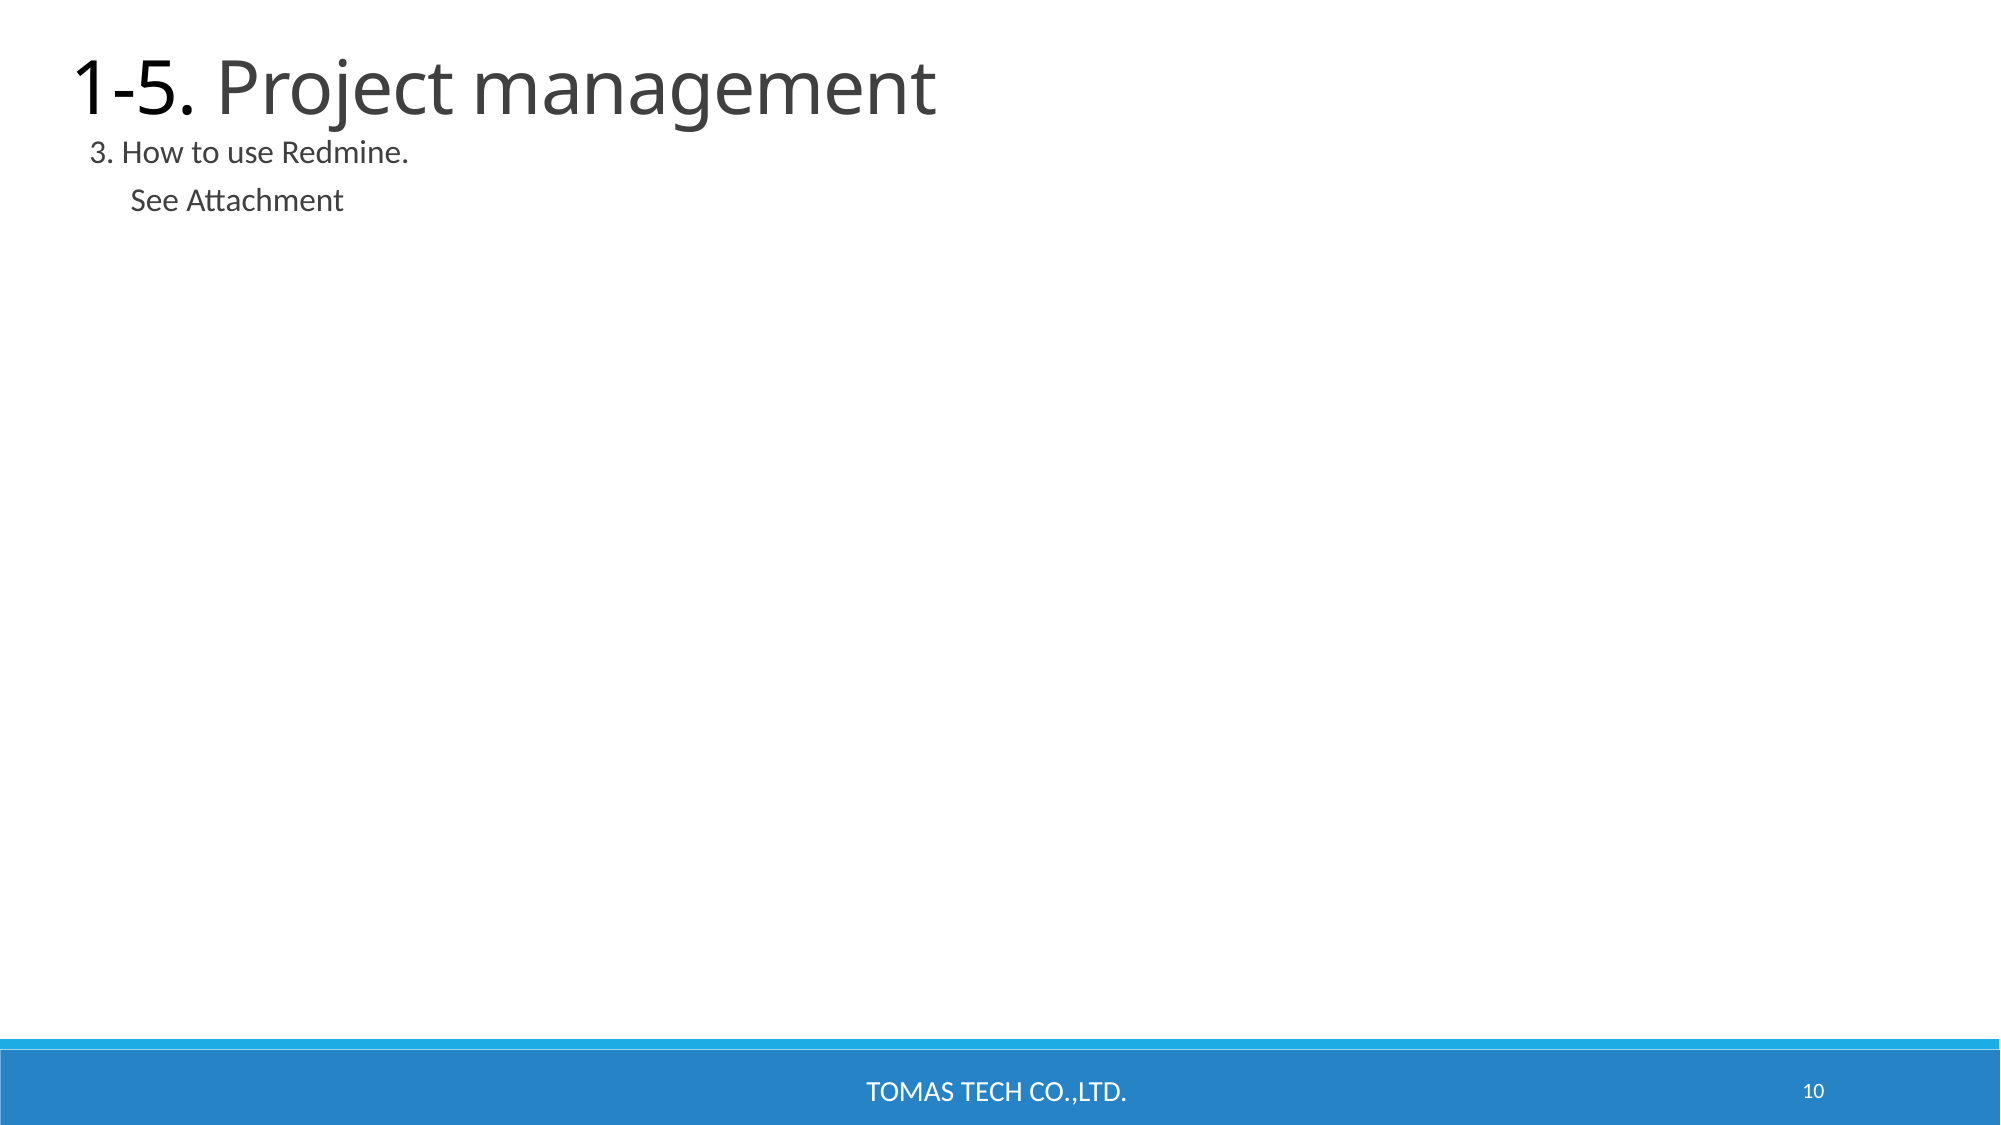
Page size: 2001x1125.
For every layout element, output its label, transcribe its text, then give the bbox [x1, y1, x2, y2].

footer TOMAS TECH CO.,LTD. [604, 1059, 1396, 1120]
text_box 1-5. Project management [55, 27, 1945, 137]
text_box 3. How to use Redmine. See Attachment [74, 122, 1964, 1044]
slide_number 10 [1624, 1059, 1840, 1120]
